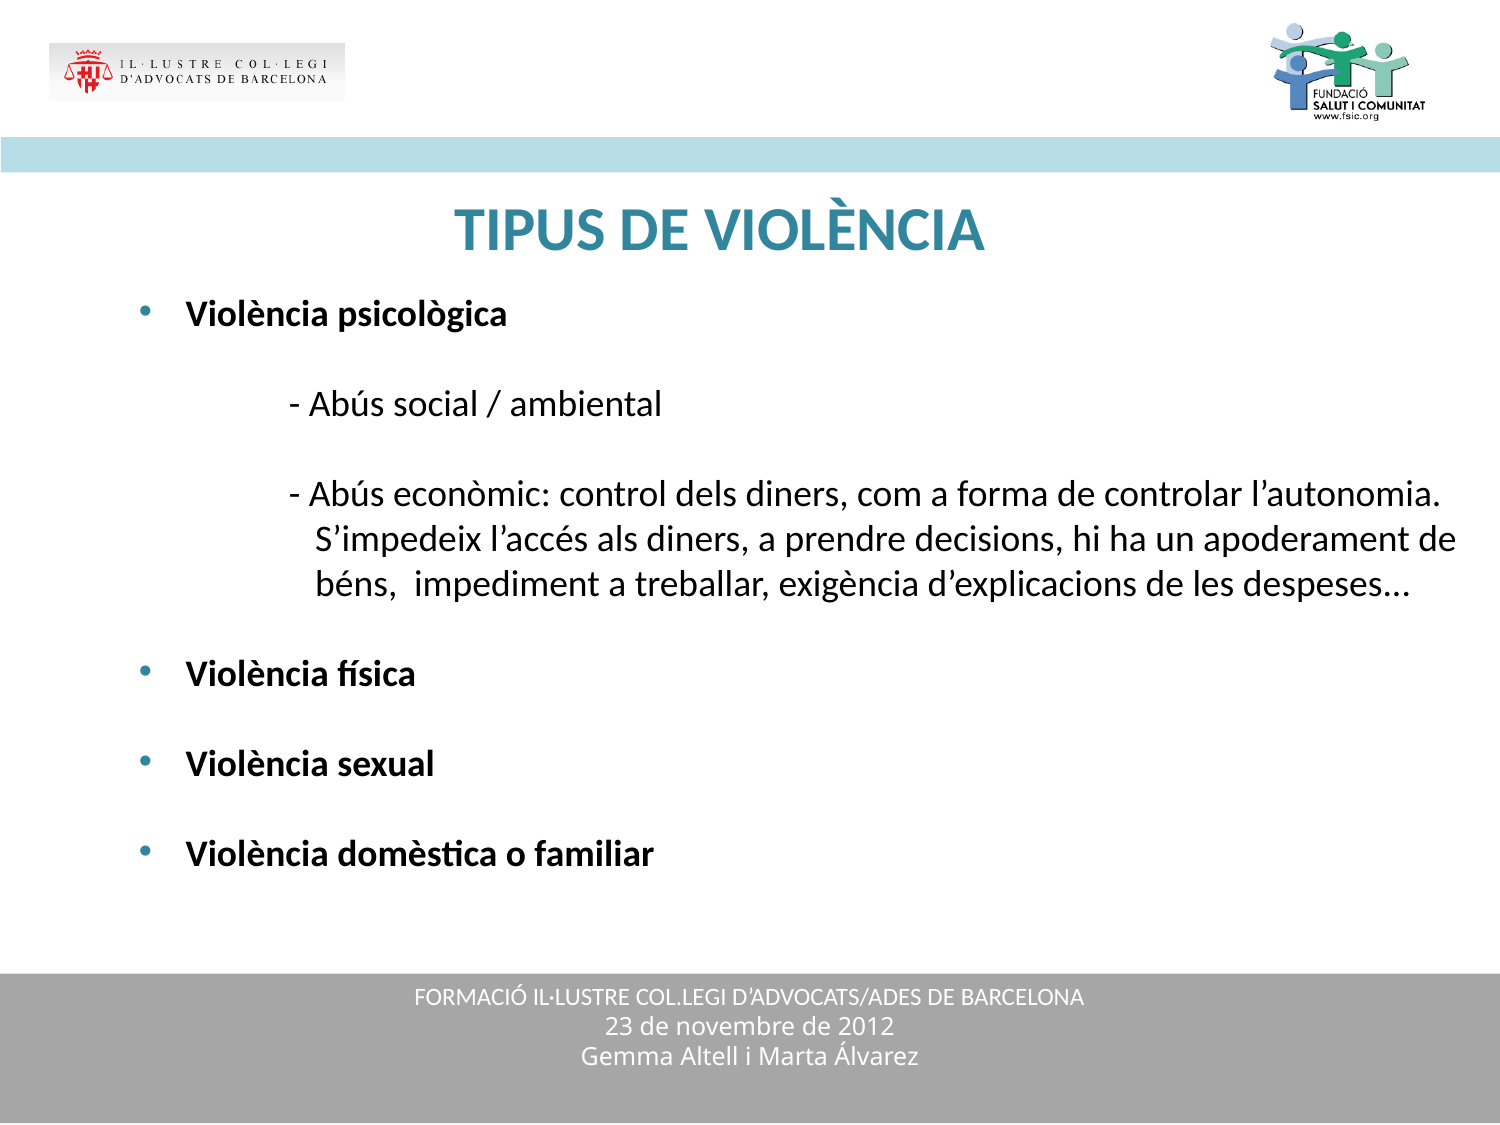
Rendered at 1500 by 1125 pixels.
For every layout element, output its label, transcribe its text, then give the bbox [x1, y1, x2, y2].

text_box [0, 137, 1500, 173]
picture [48, 43, 346, 101]
picture [1269, 22, 1425, 121]
text_box FORMACIÓ IL·LUSTRE COL.LEGI D’ADVOCATS/ADES DE BARCELONA 23 de novembre de 2012 Gemma Altell i Marta Álvarez [0, 973, 1500, 1124]
text_box Violència psicològica - Abús social / ambiental - Abús econòmic: control dels diners, com a forma de controlar l’autonomia. S’impedeix l’accés als diners, a prendre decisions, hi ha un apoderament de béns, impediment a treballar, exigència d’explicacions de les despeses... Violència física Violència sexual Violència domèstica o familiar [123, 281, 1483, 926]
text_box TIPUS DE VIOLÈNCIA [123, 181, 1317, 276]
